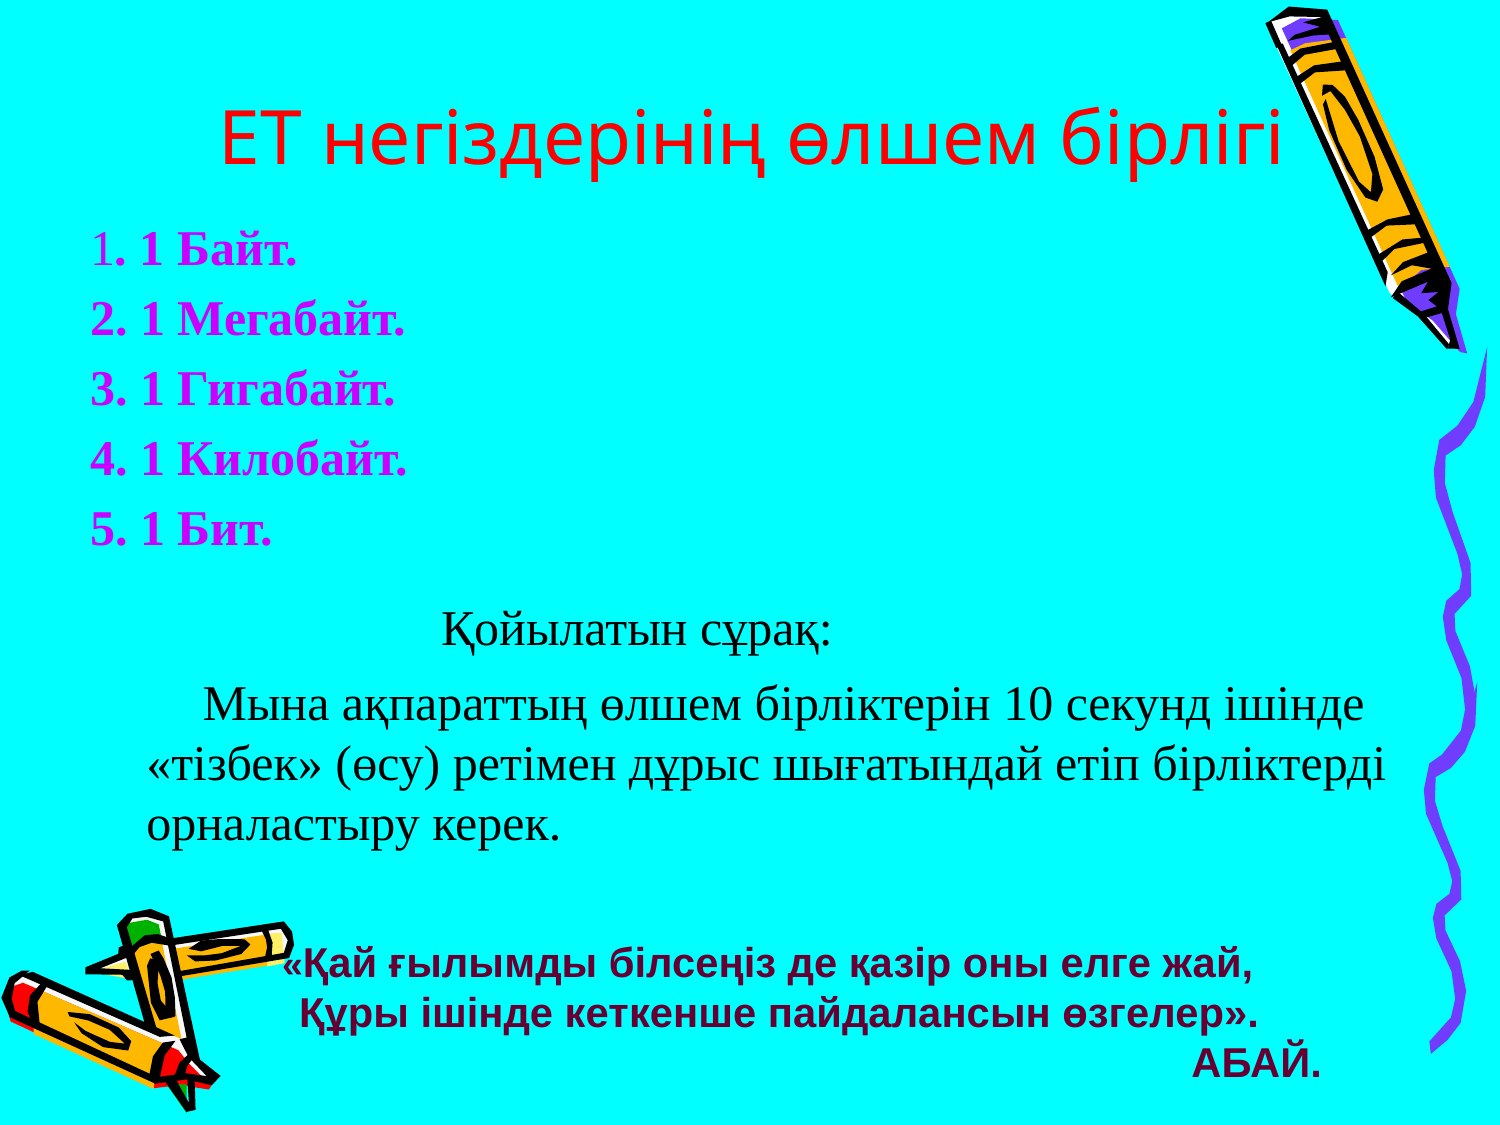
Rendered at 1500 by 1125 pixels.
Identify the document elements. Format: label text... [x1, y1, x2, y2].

list 1. 1 Байт. 2. 1 Мегабайт. 3. 1 Гигабайт. 4. 1 Килобайт. 5. 1 Бит. Қойылатын сұрақ: Мына ақпараттың өлшем бірліктерін 10 секунд ішінде «тізбек» (өсу) ретімен дұрыс шығатындай етіп бірліктерді орналастыру керек. [75, 208, 1425, 894]
title ЕТ негіздерінің өлшем бірлігі [76, 0, 1427, 188]
text_box «Қай ғылымды білсеңіз де қазір оны елге жай, Құры ішінде кеткенше пайдалансын өзгелер». АБАЙ. [112, 928, 1424, 1094]
